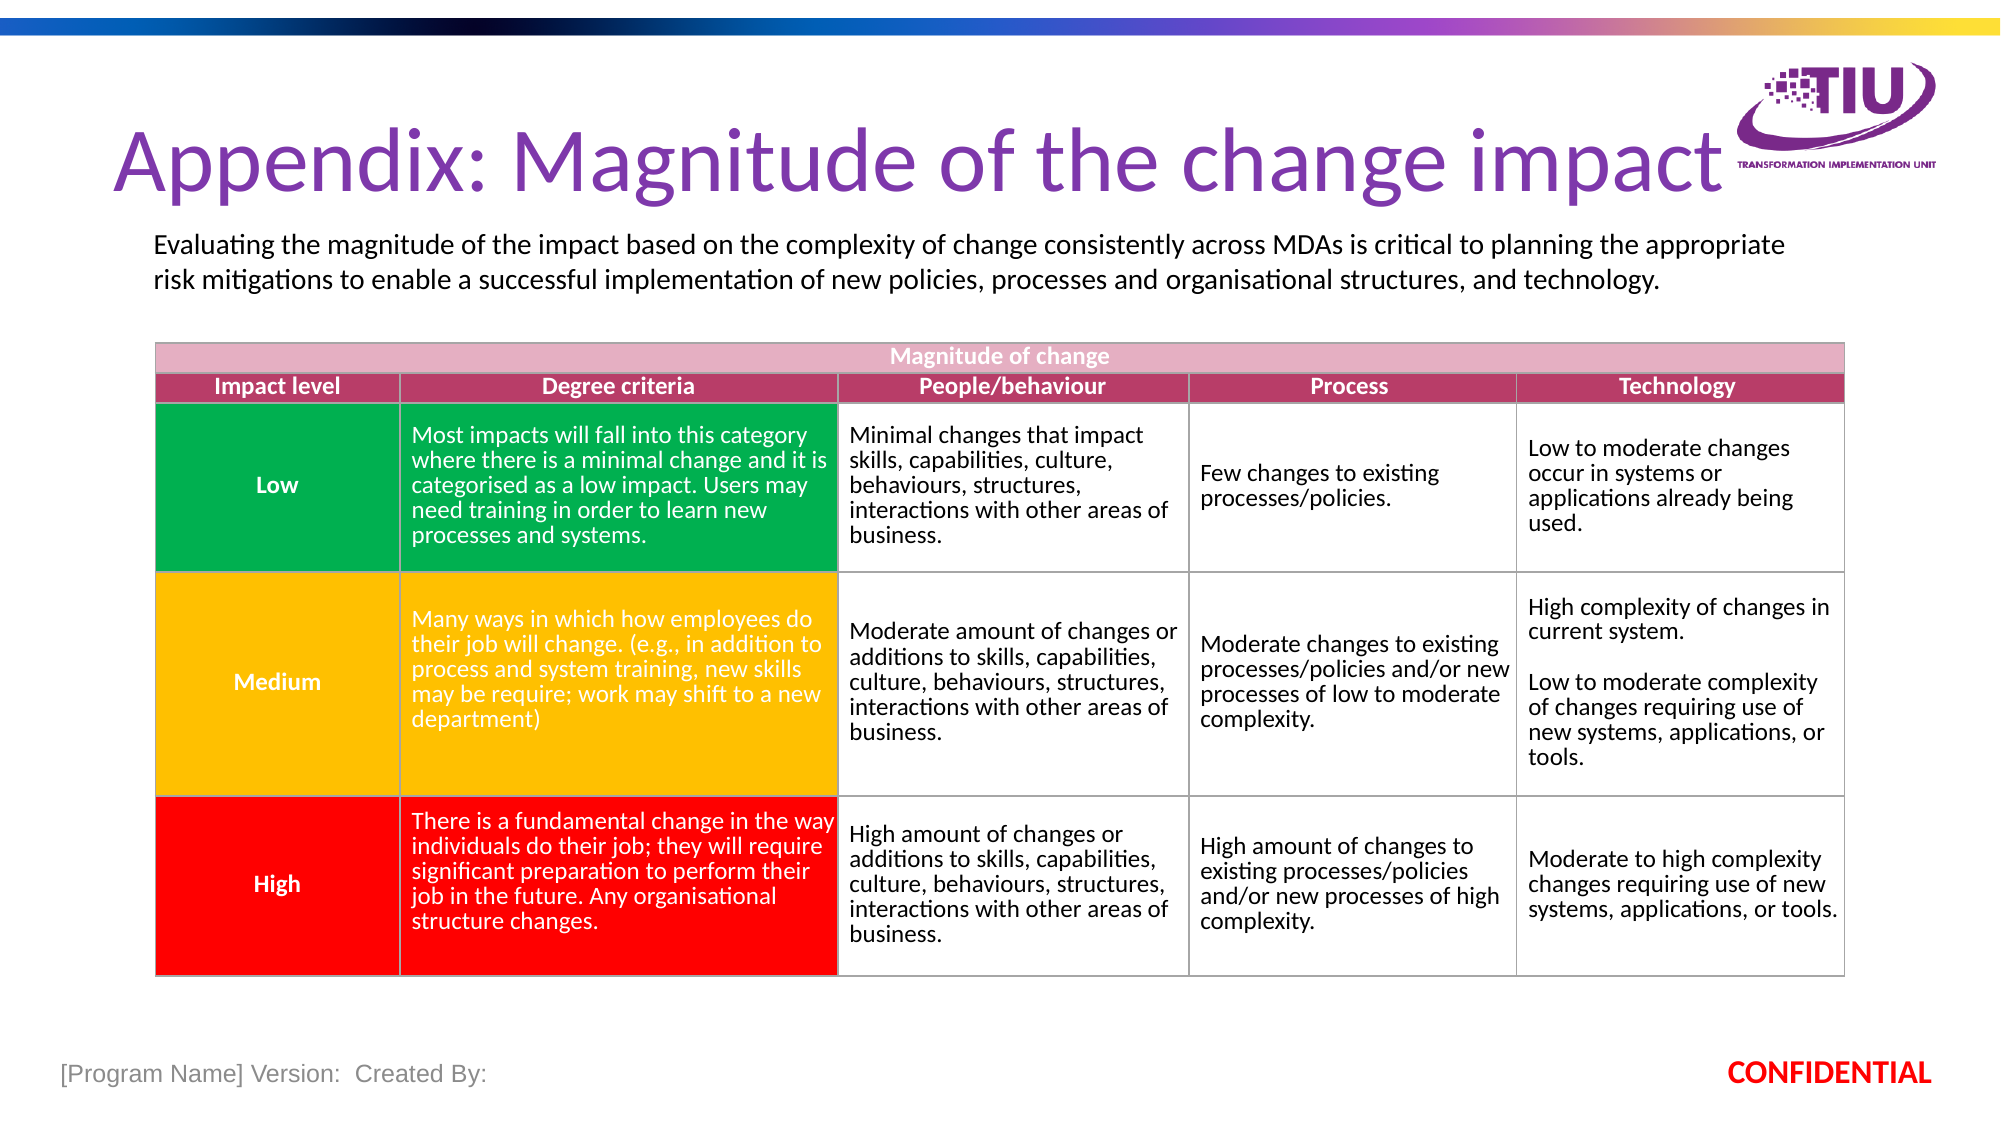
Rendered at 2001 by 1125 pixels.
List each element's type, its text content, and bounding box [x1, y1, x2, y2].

table_cell Impact level [156, 374, 399, 402]
table_cell There is a fundamental change in the way individuals do their job; they will require significant preparation to perform their job in the future. Any organisational structure changes. [401, 797, 837, 975]
table_cell Technology [1517, 374, 1844, 402]
table_cell Medium [156, 573, 399, 795]
picture [0, 0, 2001, 1125]
text_box Evaluating the magnitude of the impact based on the complexity of change consistently across MDAs is critical to planning the appropriate risk mitigations to enable a successful implementation of new policies, processes and organisational structures, and technology. [138, 217, 1845, 303]
table_cell High amount of changes or additions to skills, capabilities, culture, behaviours, structures, interactions with other areas of business. [839, 797, 1188, 975]
table_cell Many ways in which how employees do their job will change. (e.g., in addition to process and system training, new skills may be require; work may shift to a new department) [401, 573, 837, 795]
table_cell Moderate changes to existing processes/policies and/or new processes of low to moderate complexity. [1190, 573, 1516, 795]
table_cell Degree criteria [401, 374, 837, 402]
table_cell High [156, 797, 399, 975]
table_cell High amount of changes to existing processes/policies and/or new processes of high complexity. [1190, 797, 1516, 975]
table_cell People/behaviour [839, 374, 1188, 402]
table_cell Few changes to existing processes/policies. [1190, 404, 1516, 571]
table_cell Minimal changes that impact skills, capabilities, culture, behaviours, structures, interactions with other areas of business. [839, 404, 1188, 571]
text_box CONFIDENTIAL [1563, 1042, 1948, 1098]
text_box Appendix: Magnitude of the change impact [98, 79, 1764, 230]
table_cell High complexity of changes in current system. Low to moderate complexity of changes requiring use of new systems, applications, or tools. [1517, 573, 1844, 795]
table_cell Most impacts will fall into this category where there is a minimal change and it is categorised as a low impact. Users may need training in order to learn new processes and systems. [401, 404, 837, 571]
text_box [Program Name] Version: Created By: [0, 1042, 549, 1103]
table_cell Low [156, 404, 399, 571]
table_cell Moderate to high complexity changes requiring use of new systems, applications, or tools. [1517, 797, 1844, 975]
table_cell Low to moderate changes occur in systems or applications already being used. [1517, 404, 1844, 571]
table_cell Moderate amount of changes or additions to skills, capabilities, culture, behaviours, structures, interactions with other areas of business. [839, 573, 1188, 795]
table_header Magnitude of change [156, 344, 1844, 372]
table_cell Process [1190, 374, 1516, 402]
